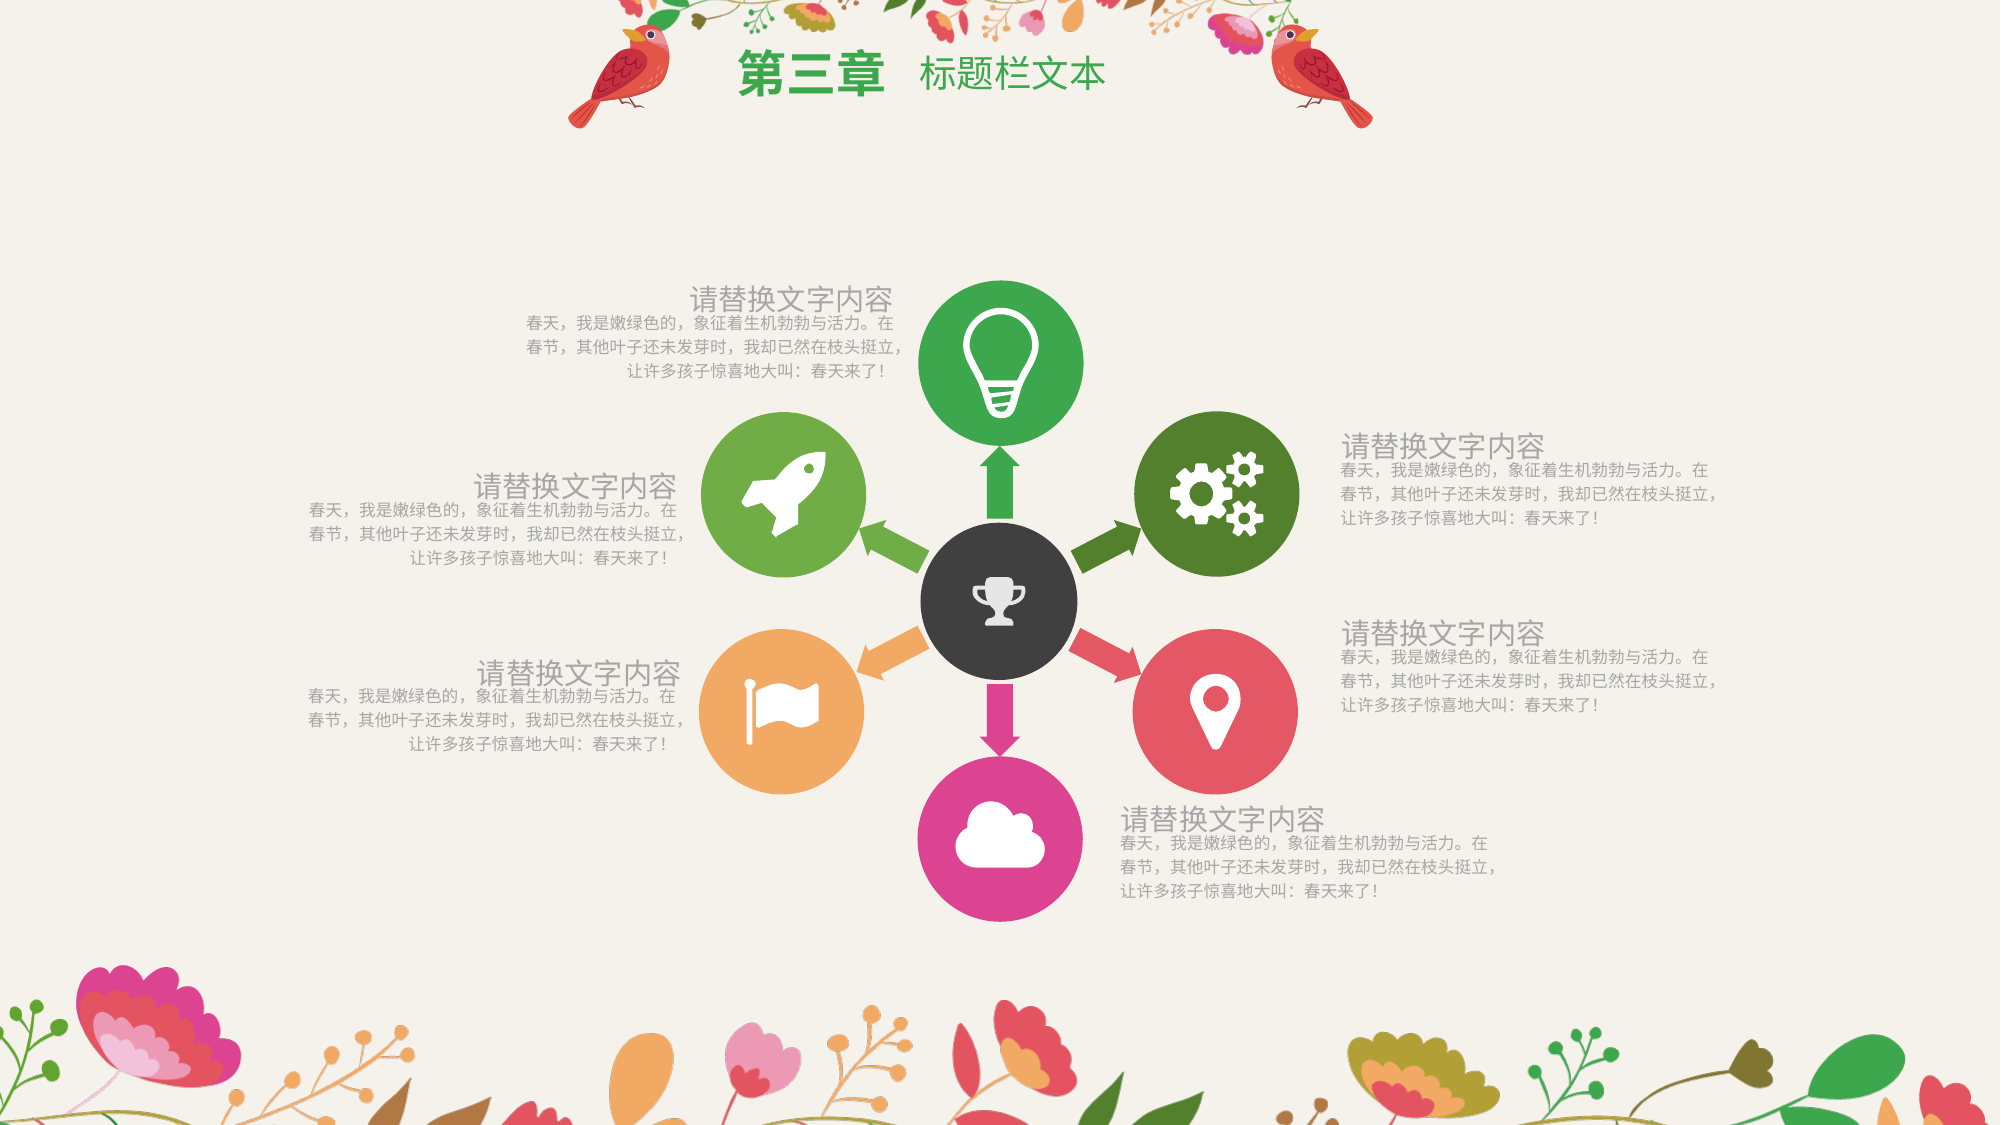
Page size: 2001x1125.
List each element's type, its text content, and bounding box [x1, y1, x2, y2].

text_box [305, 647, 683, 755]
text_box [917, 756, 1083, 922]
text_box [1120, 794, 1493, 902]
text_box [918, 280, 1084, 446]
text_box 标题栏文本 [904, 42, 1122, 103]
text_box 第三章 [722, 34, 902, 110]
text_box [1132, 629, 1298, 794]
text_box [920, 522, 1078, 680]
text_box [700, 412, 867, 578]
text_box [865, 625, 920, 681]
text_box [1340, 608, 1713, 716]
text_box [1078, 519, 1134, 574]
picture [0, 965, 2000, 1125]
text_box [1134, 411, 1300, 577]
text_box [306, 461, 679, 569]
text_box [979, 446, 1021, 519]
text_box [698, 629, 865, 795]
text_box [1078, 627, 1132, 683]
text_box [523, 274, 895, 380]
text_box [979, 684, 1021, 756]
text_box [1340, 421, 1713, 529]
picture [616, 0, 1298, 55]
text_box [568, 23, 670, 131]
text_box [1271, 23, 1373, 131]
text_box [867, 519, 920, 574]
